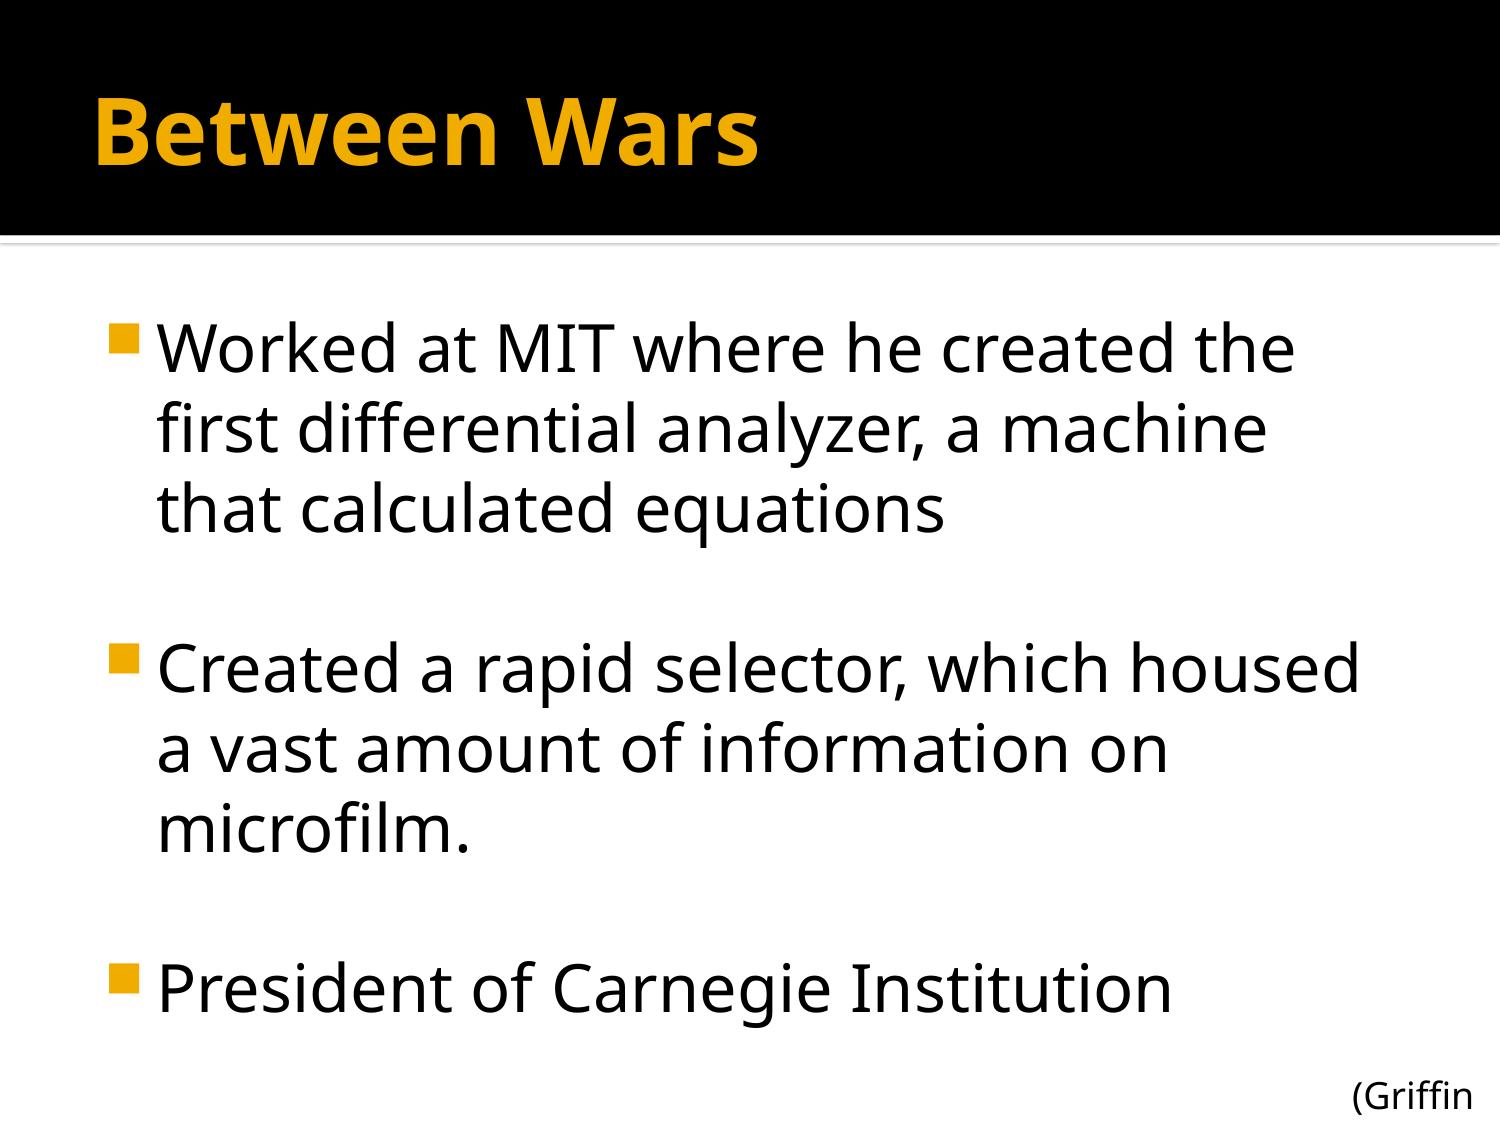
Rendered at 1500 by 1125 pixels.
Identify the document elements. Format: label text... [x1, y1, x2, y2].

title Between Wars [75, 25, 1425, 231]
list Worked at MIT where he created the first differential analyzer, a machine that calculated equations Created a rapid selector, which housed a vast amount of information on microfilm. President of Carnegie Institution [75, 291, 1425, 1050]
text_box (Griffin) [1337, 1064, 1500, 1125]
